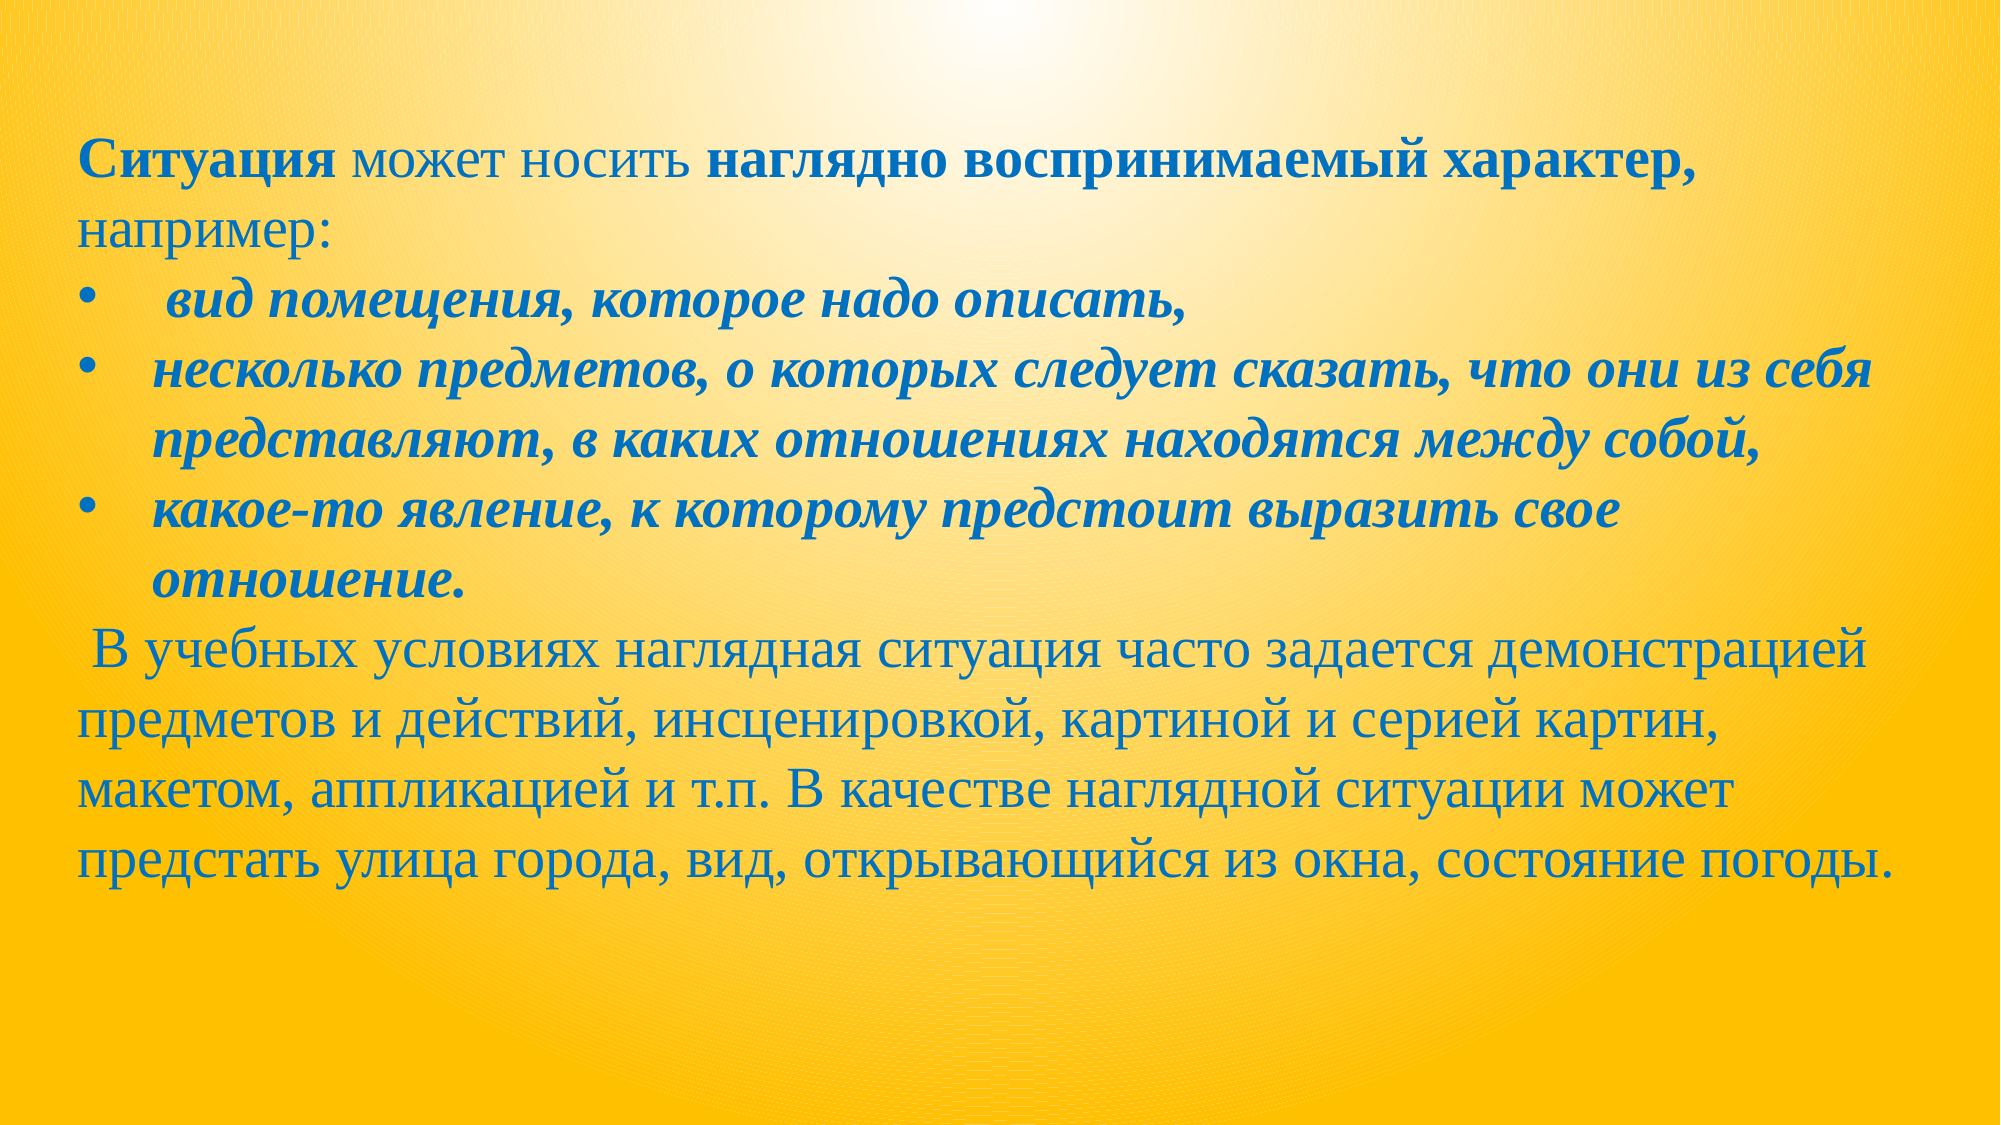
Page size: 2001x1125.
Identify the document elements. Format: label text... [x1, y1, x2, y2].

text_box Ситуация может носить наглядно воспринимаемый характер, например: вид помещения, которое надо описать, несколько предметов, о которых следует сказать, что они из себя представляют, в каких отношениях находятся между собой, какое-то явление, к которому предстоит выразить свое отношение. В учебных условиях наглядная ситуация часто задается демонстрацией предметов и действий, инсценировкой, картиной и серией картин, макетом, аппликацией и т.п. В качестве наглядной ситуации может предстать улица города, вид, открывающийся из окна, состояние погоды. [62, 111, 1926, 897]
